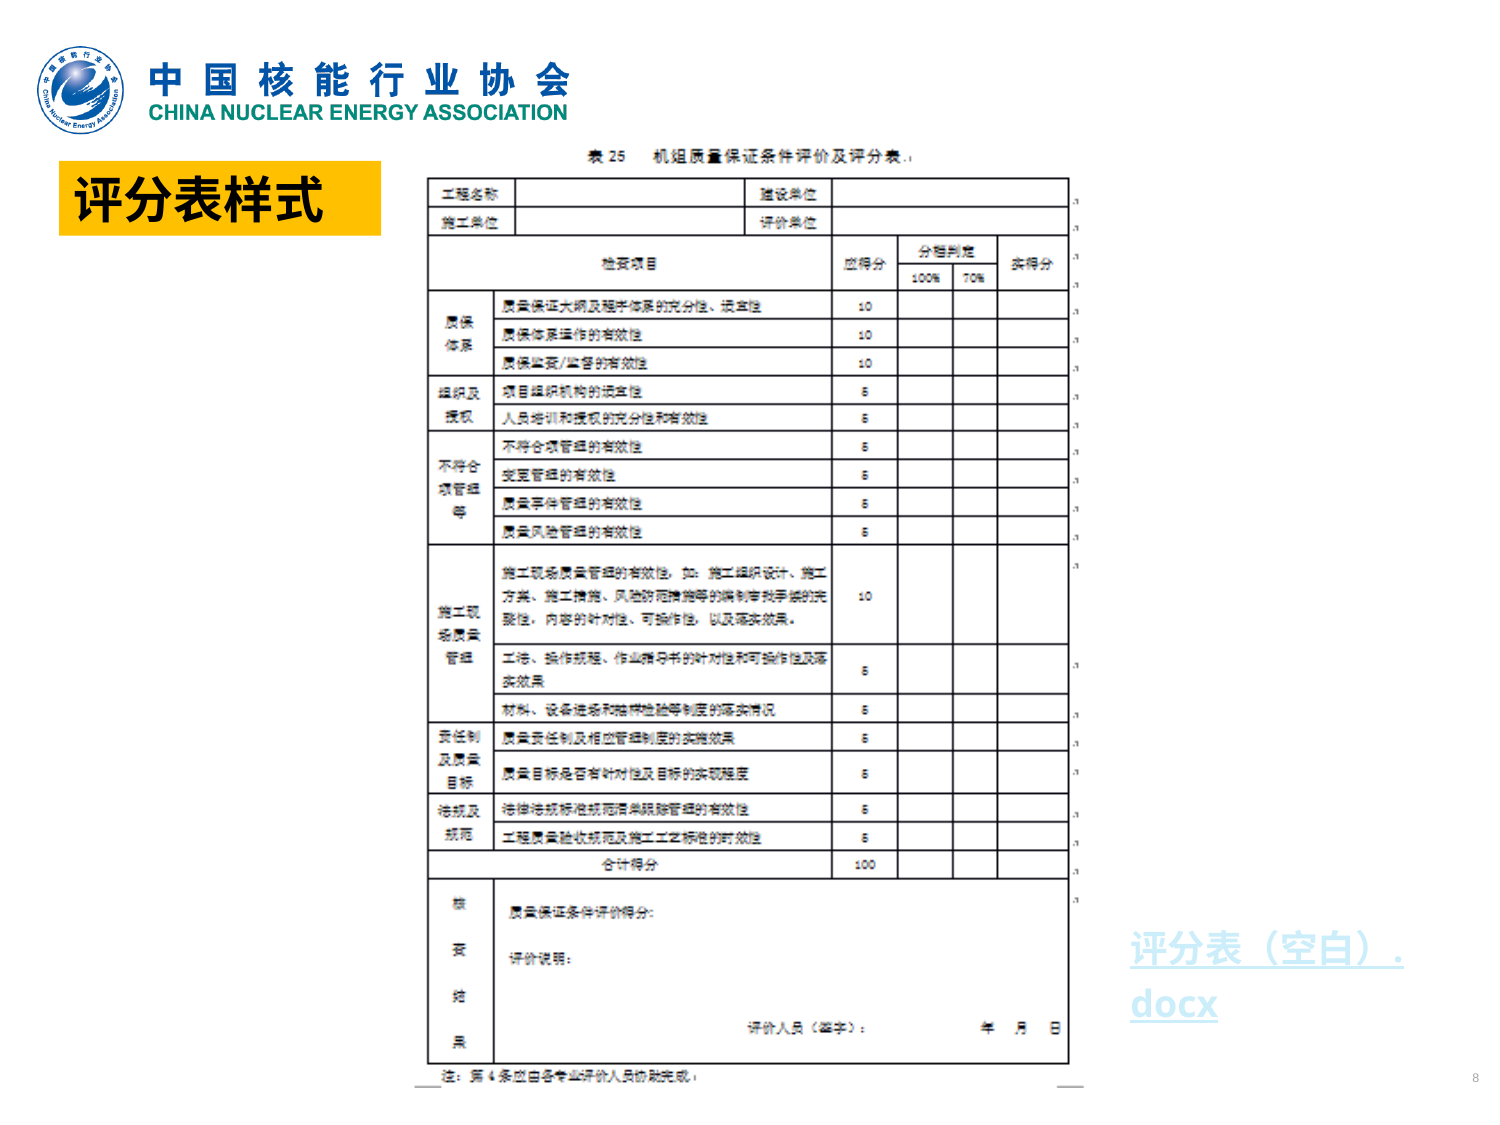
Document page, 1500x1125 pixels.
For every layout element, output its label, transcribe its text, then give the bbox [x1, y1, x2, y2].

picture [32, 42, 1093, 1089]
slide_number 8 [1144, 1047, 1495, 1107]
text_box 评分表样式 [59, 160, 382, 236]
text_box 评分表（空白）.docx [1115, 918, 1438, 1039]
